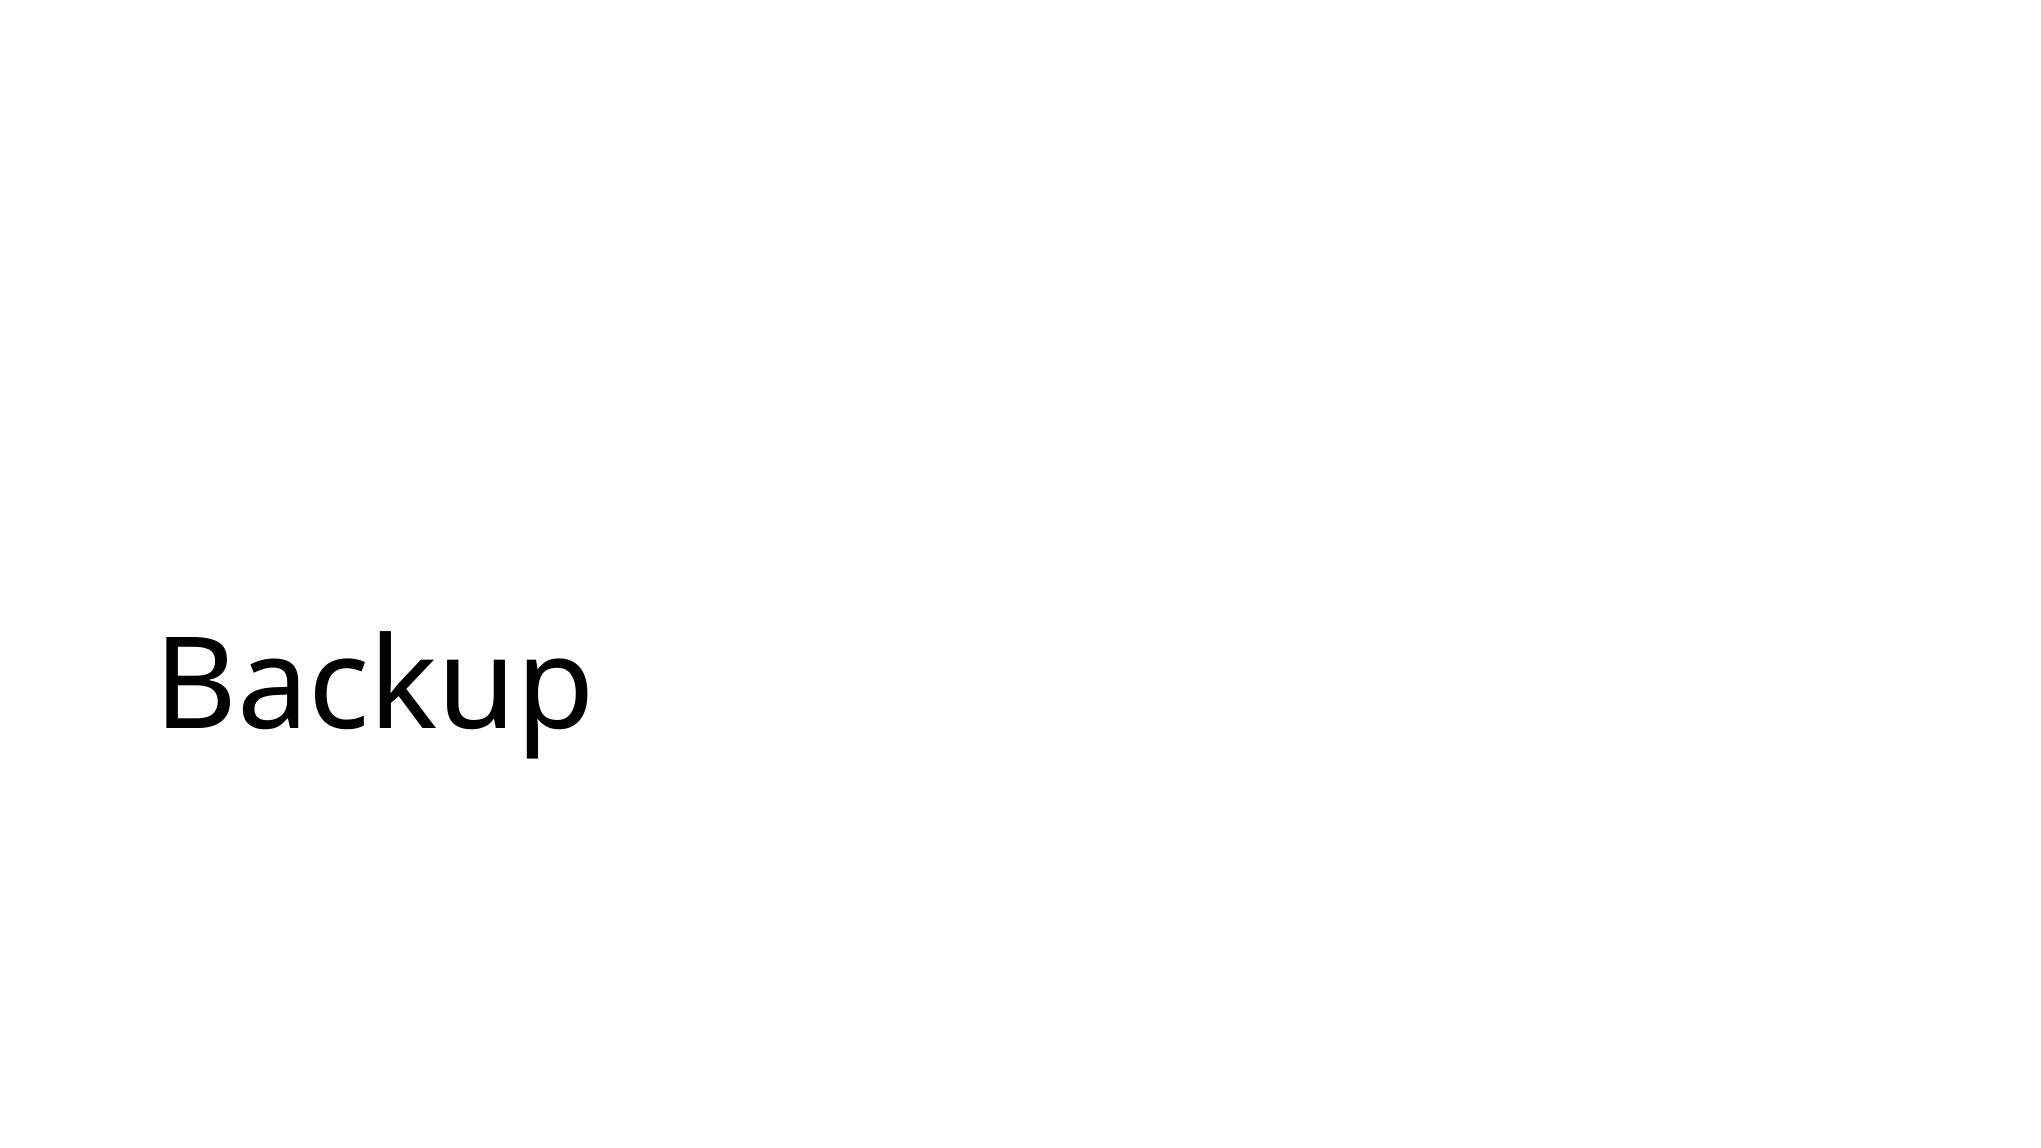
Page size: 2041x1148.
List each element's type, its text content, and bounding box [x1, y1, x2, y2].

title Backup [139, 286, 1899, 764]
